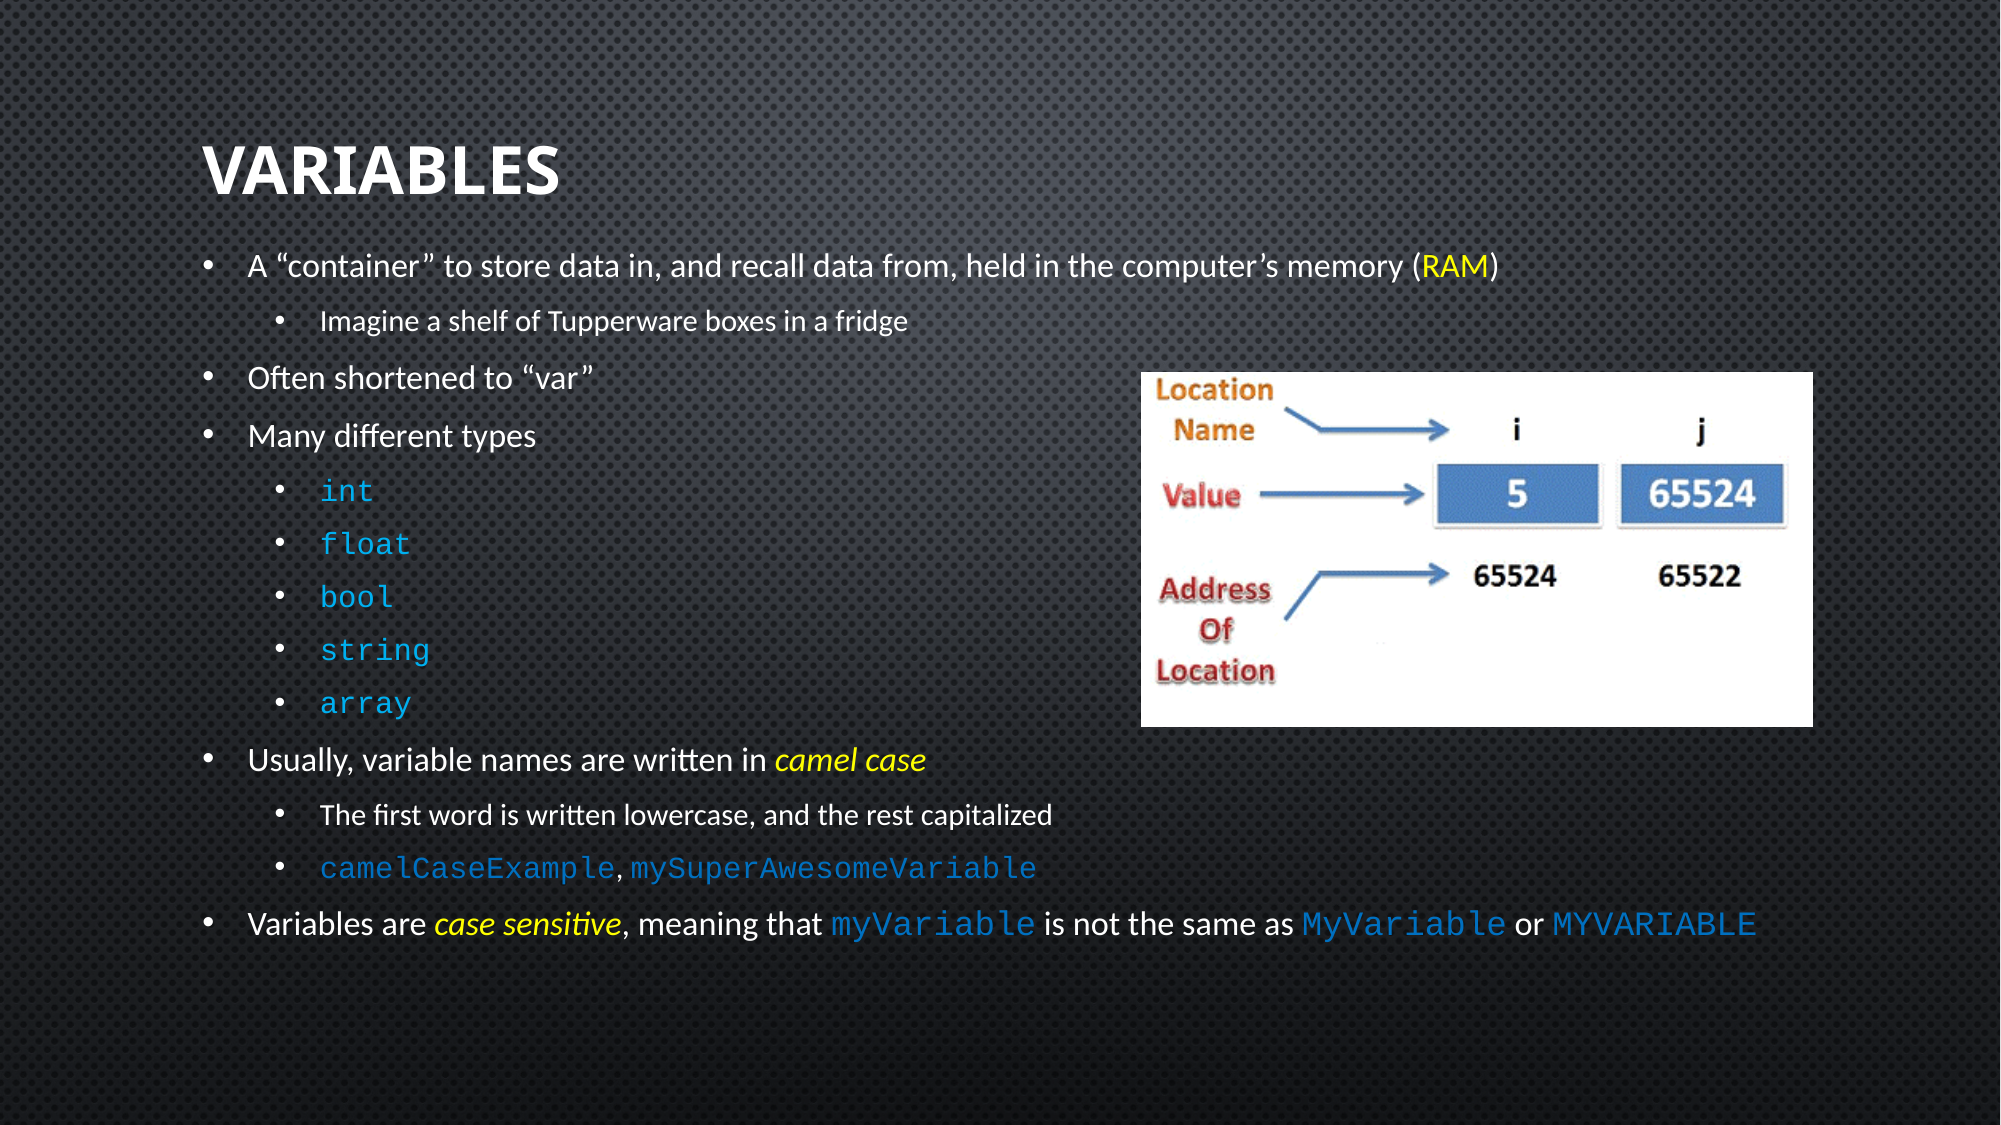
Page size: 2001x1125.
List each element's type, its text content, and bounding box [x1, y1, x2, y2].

picture [1141, 372, 1813, 728]
title Variables [187, 99, 1813, 236]
list A “container” to store data in, and recall data from, held in the computer’s memory (RAM) Imagine a shelf of Tupperware boxes in a fridge Often shortened to “var” Many different types int float bool string array Usually, variable names are written in camel case The first word is written lowercase, and the rest capitalized camelCaseExample, mySuperAwesomeVariable Variables are case sensitive, meaning that myVariable is not the same as MyVariable or MYVARIABLE [187, 236, 1838, 950]
